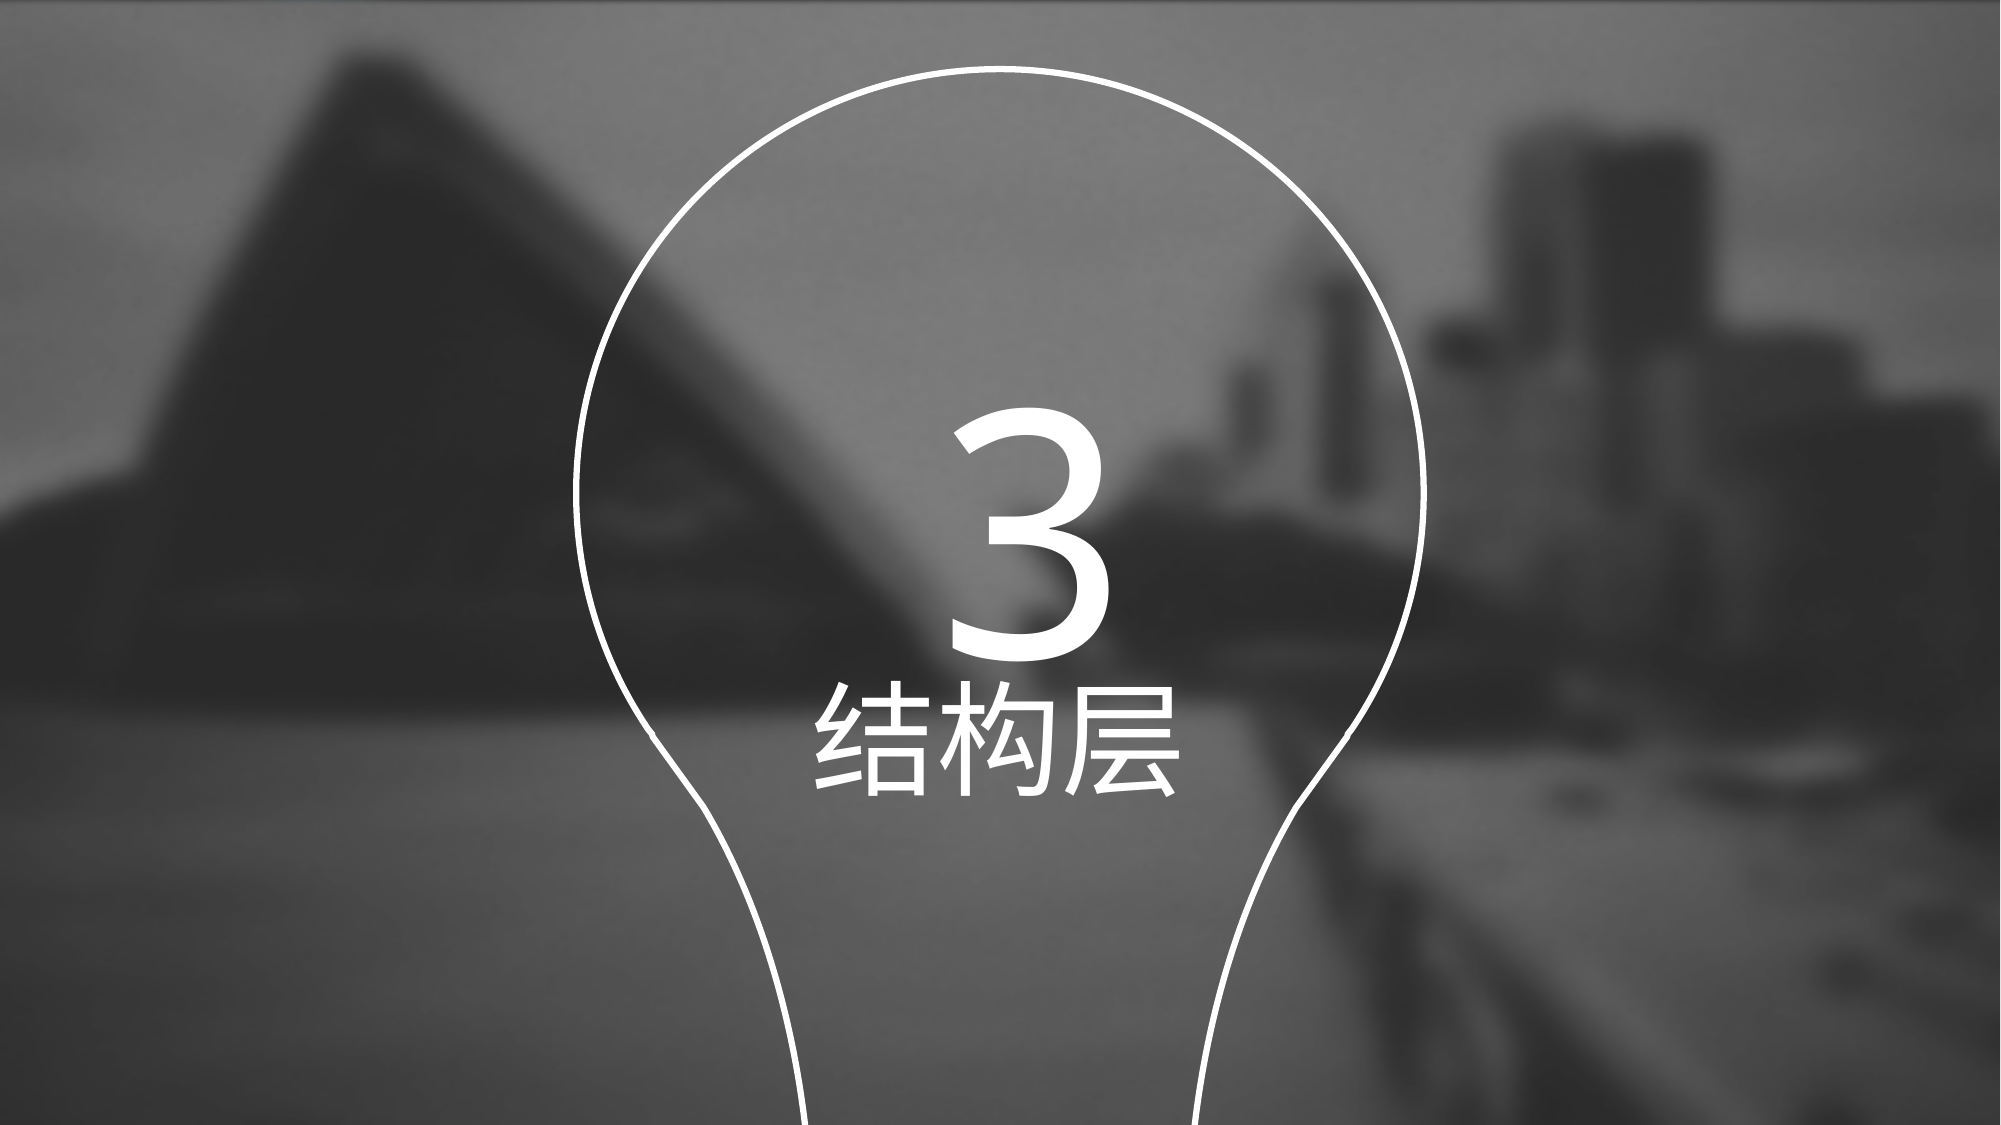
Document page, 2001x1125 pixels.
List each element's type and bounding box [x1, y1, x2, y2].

text_box [576, 69, 1424, 1125]
text_box [0, 0, 2000, 1125]
